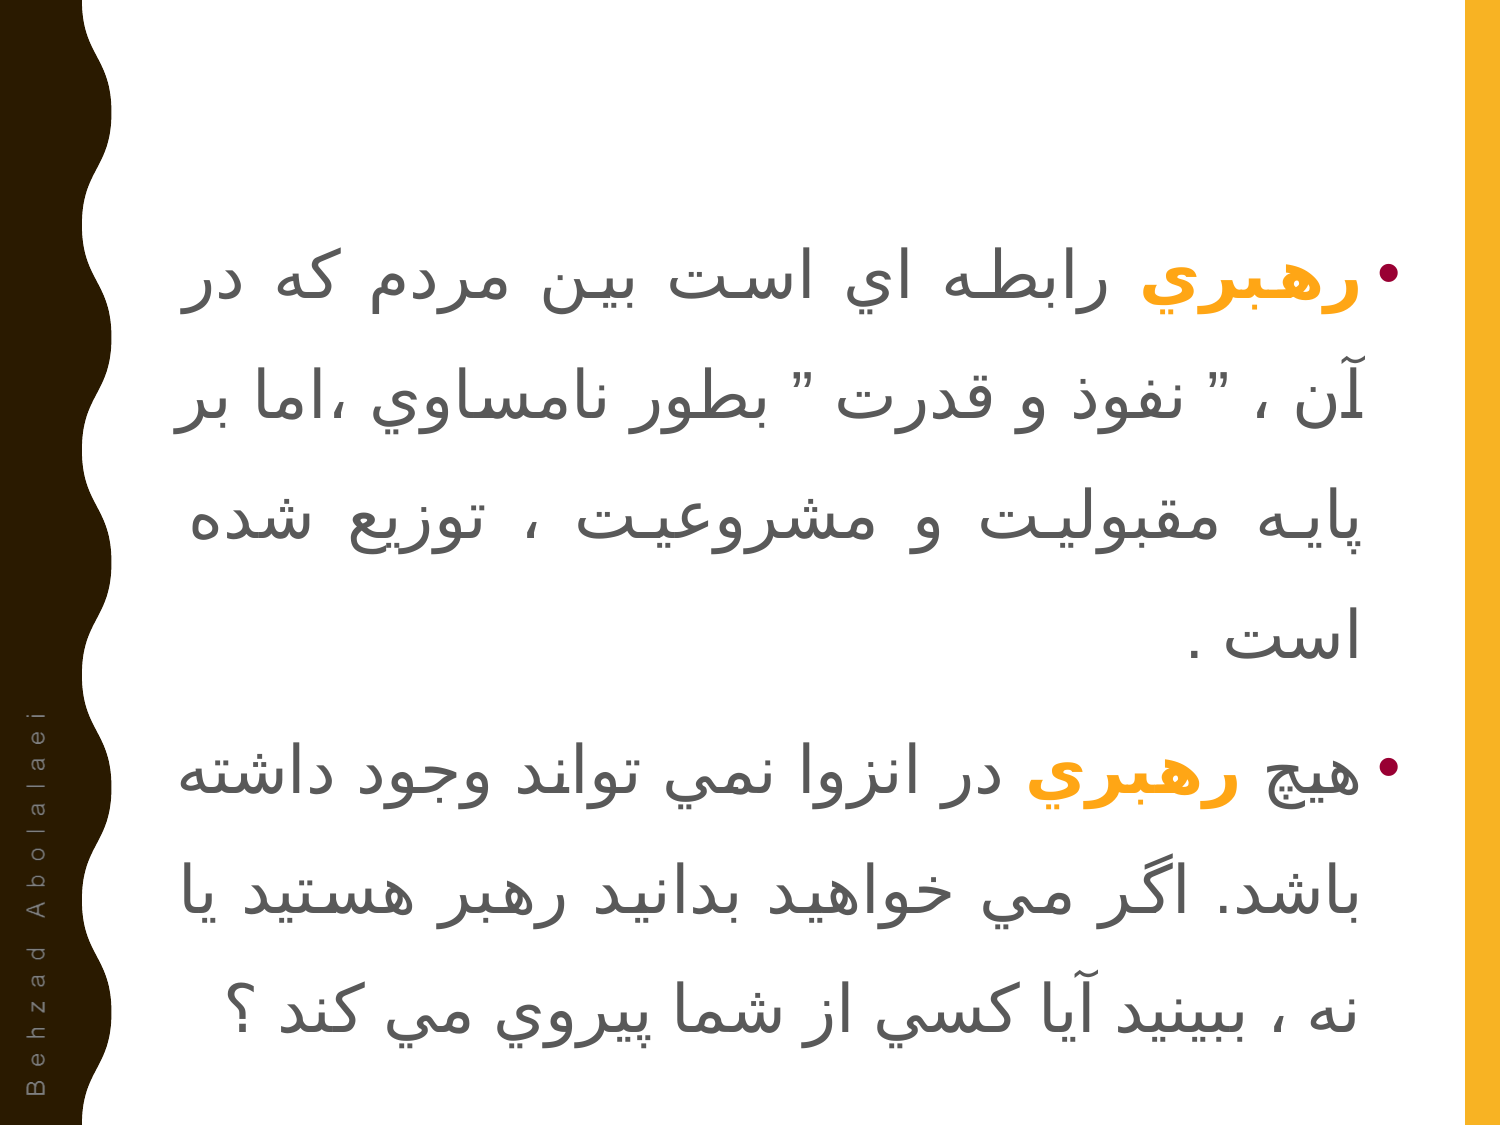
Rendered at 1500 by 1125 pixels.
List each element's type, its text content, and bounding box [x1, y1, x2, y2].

picture [6, 673, 65, 1125]
list رهبري رابطه اي است بين مردم كه در آن ، ” نفوذ و قدرت ” بطور نامساوي ،اما بر پايه مقبوليت و مشروعيت ، توزيع شده است . هيچ رهبري در انزوا نمي تواند وجود داشته باشد. اگر مي خواهيد بدانيد رهبر هستيد يا نه ، ببينيد آيا كسي از شما پيروي مي كند ؟ [159, 184, 1416, 964]
